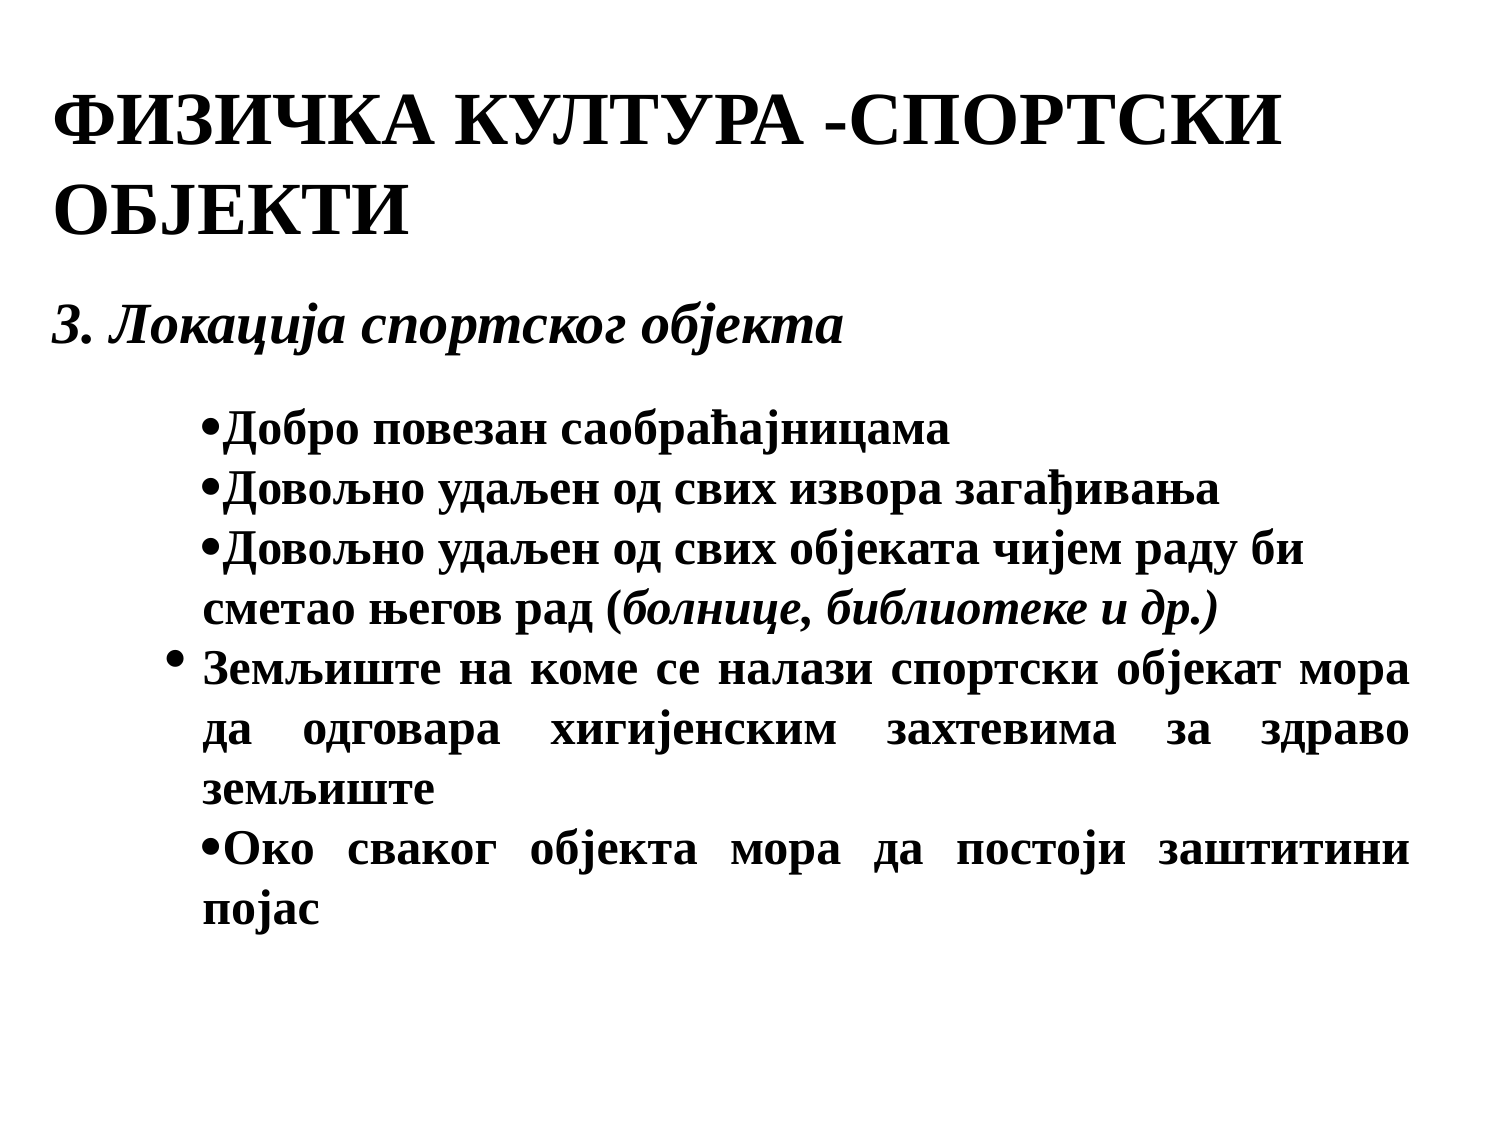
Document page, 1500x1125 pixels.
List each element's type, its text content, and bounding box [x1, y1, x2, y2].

text_box ФИЗИЧКА КУЛТУРА -СПОРТСКИ ОБЈЕКТИ 3. Локација спортског објекта ·Добро повезан саобраћајницама ·Довољно удаљен од свих извора загађивања ·Довољно удаљен од свих објеката чијем раду би сметао његов рад (болнице, библиотеке и др.) Земљиште на коме се налази спортски објекат мора да одговара хигијенским захтевима за здраво земљиште ·Око сваког објекта мора да постоји заштитини појас [37, 62, 1425, 1003]
